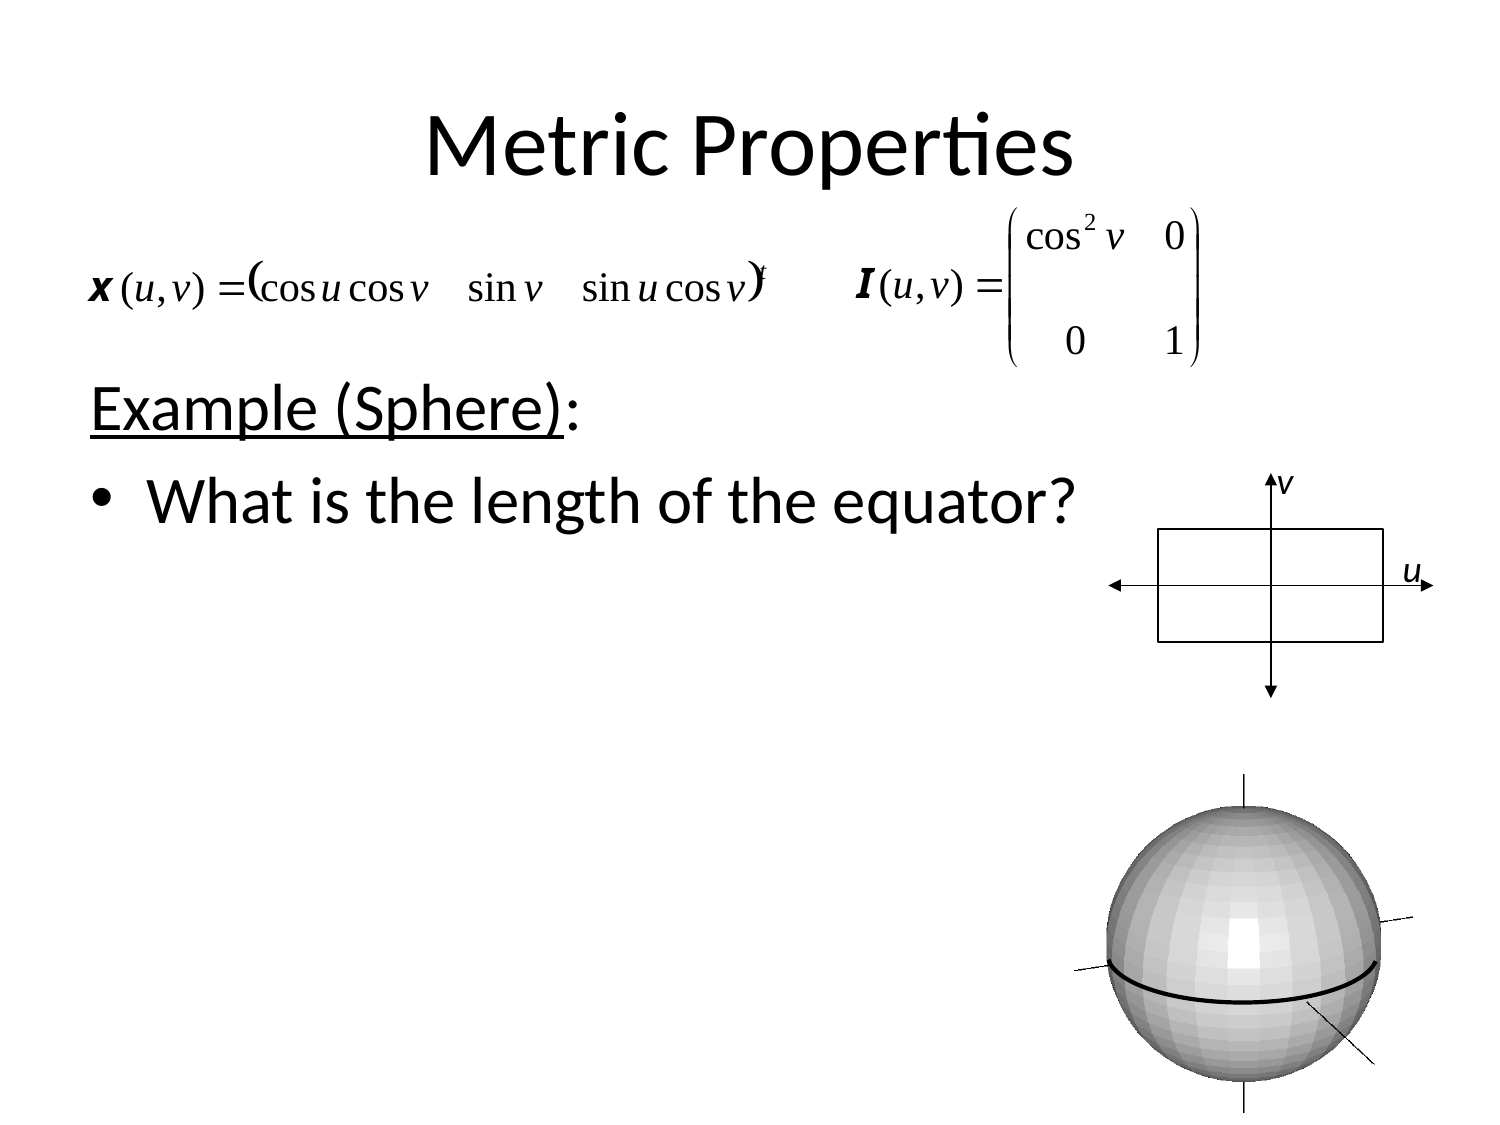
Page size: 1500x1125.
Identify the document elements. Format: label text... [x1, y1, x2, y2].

text_box [1156, 527, 1266, 584]
text_box [1276, 527, 1385, 584]
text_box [81, 252, 776, 320]
text_box [1156, 593, 1266, 644]
picture [1074, 774, 1413, 1113]
text_box v [1261, 449, 1309, 510]
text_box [853, 199, 1213, 376]
title Metric Properties [75, 45, 1425, 233]
list Example (Sphere): What is the length of the equator? [75, 262, 1425, 1125]
text_box [1276, 593, 1385, 644]
text_box u [1387, 537, 1437, 598]
